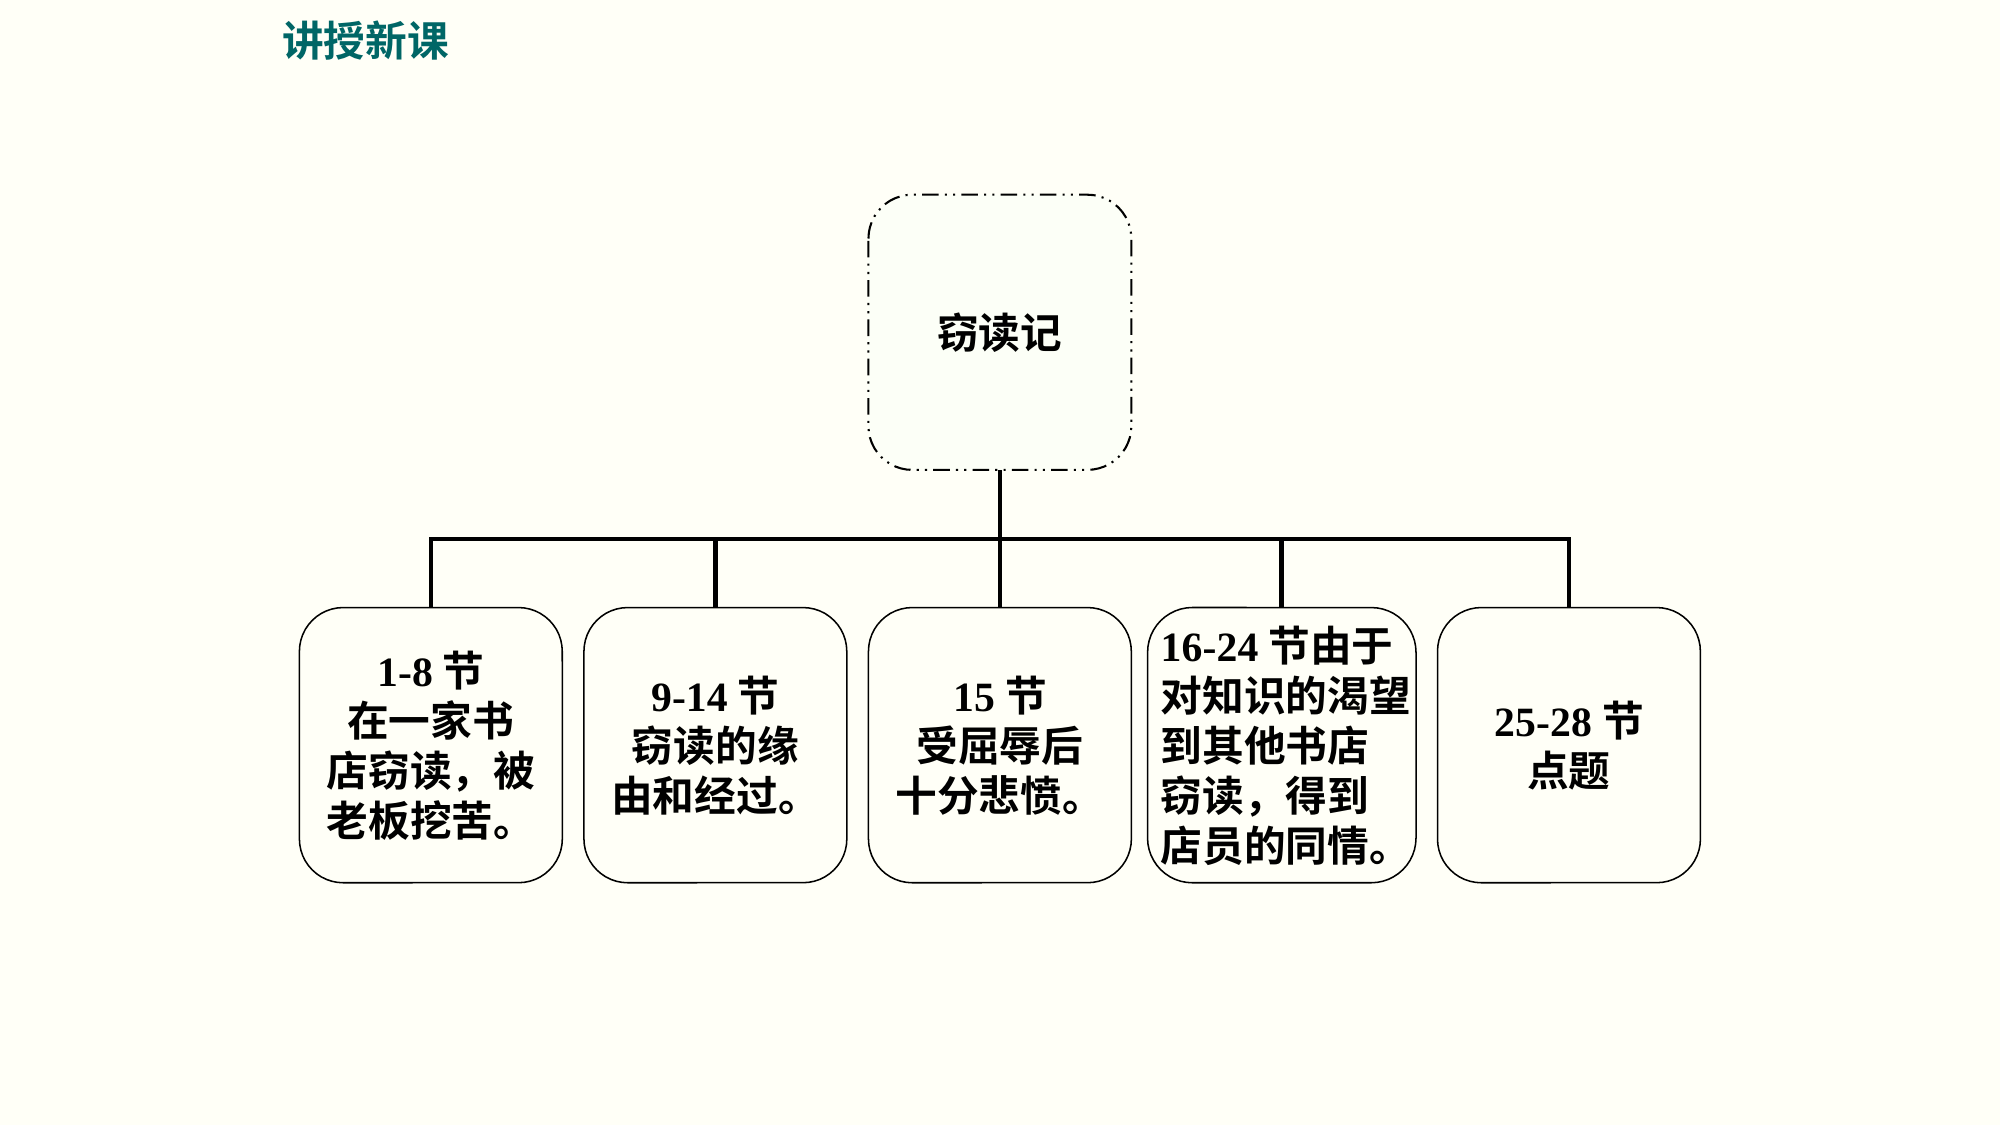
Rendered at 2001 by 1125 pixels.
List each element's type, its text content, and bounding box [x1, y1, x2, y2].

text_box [299, 194, 1701, 883]
text_box 讲授新课 [267, 7, 480, 73]
